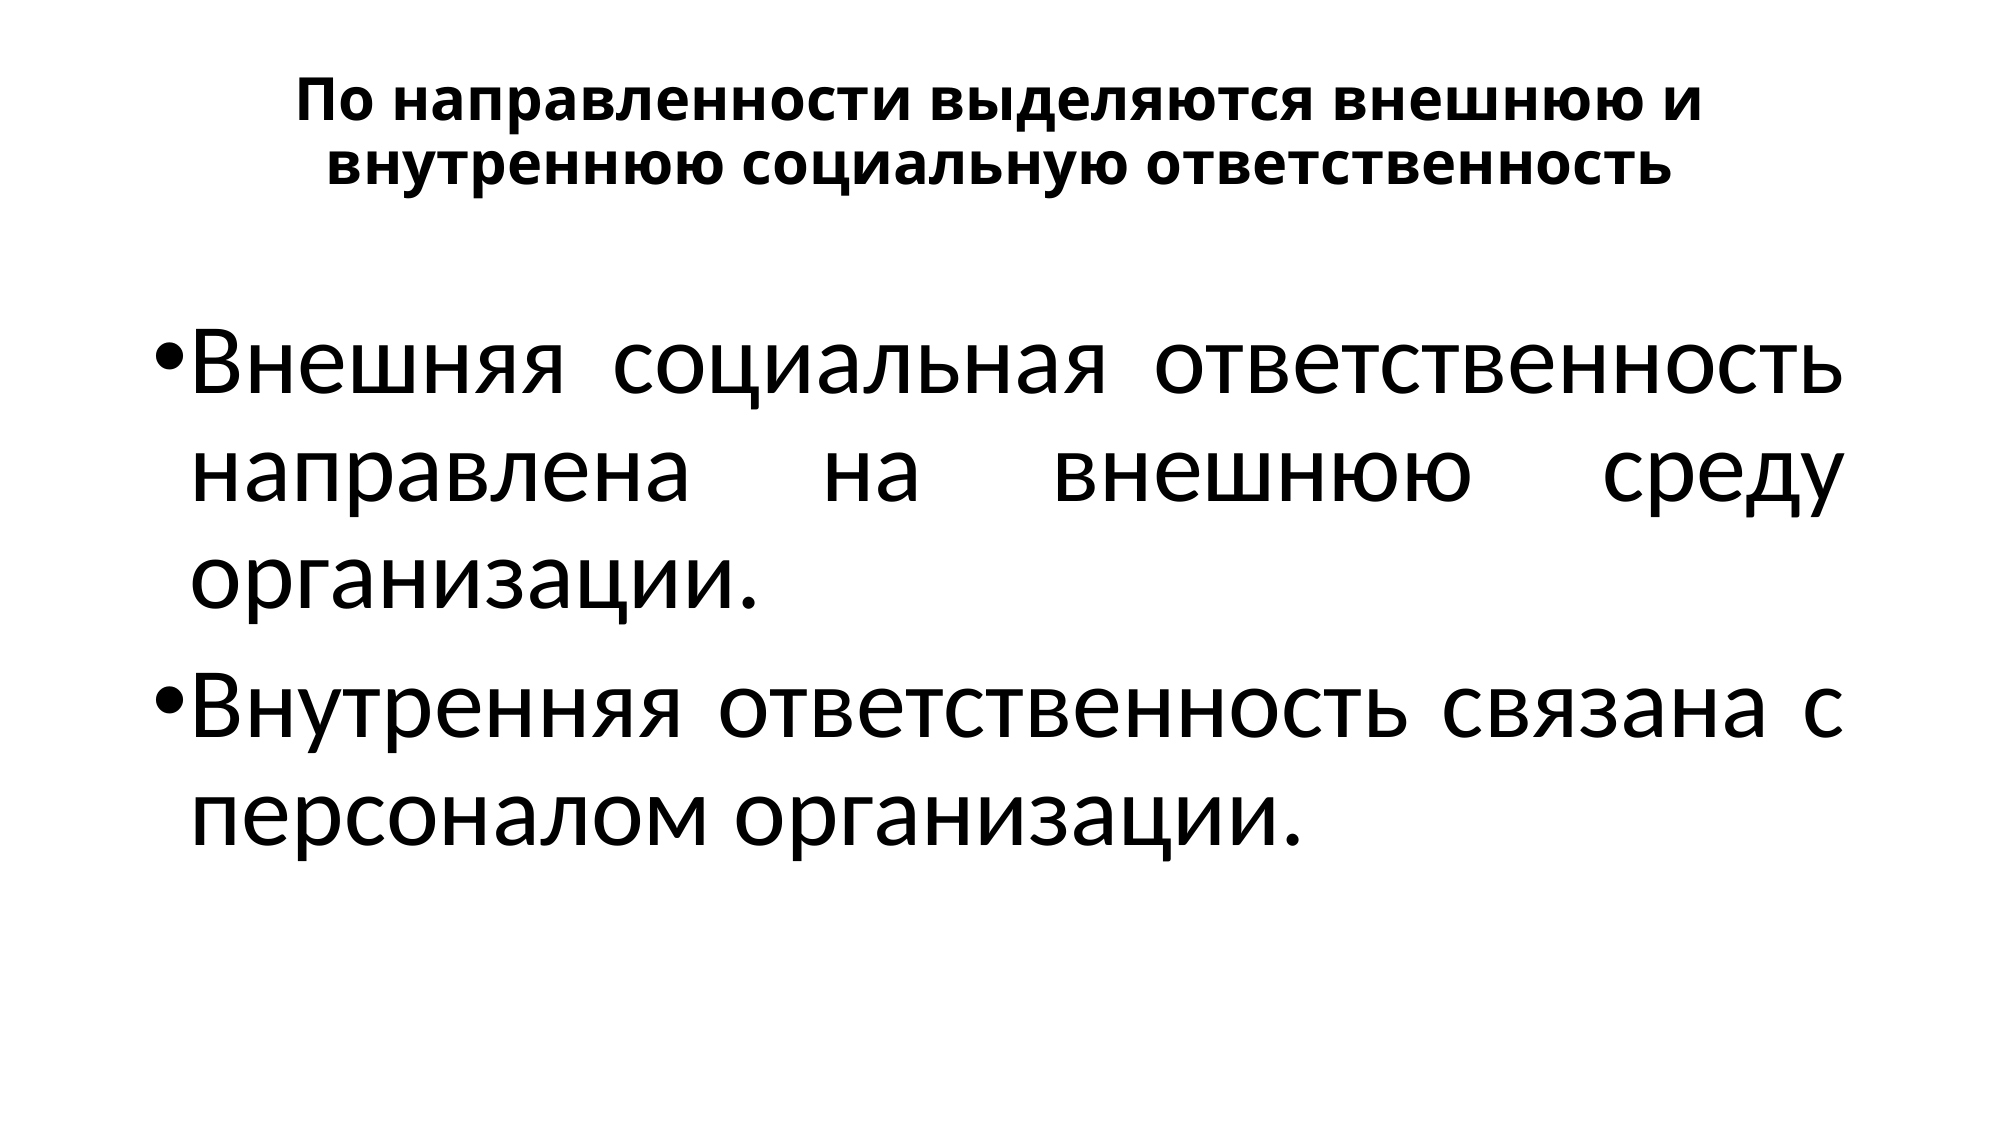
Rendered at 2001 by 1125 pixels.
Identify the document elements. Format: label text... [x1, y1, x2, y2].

list Внешняя социальная ответственность направлена на внешнюю среду организации. Внутренняя ответственность связана с персоналом организации. [137, 299, 1863, 1014]
title По направленности выделяются внешнюю и внутреннюю социальную ответственность [137, 59, 1863, 278]
